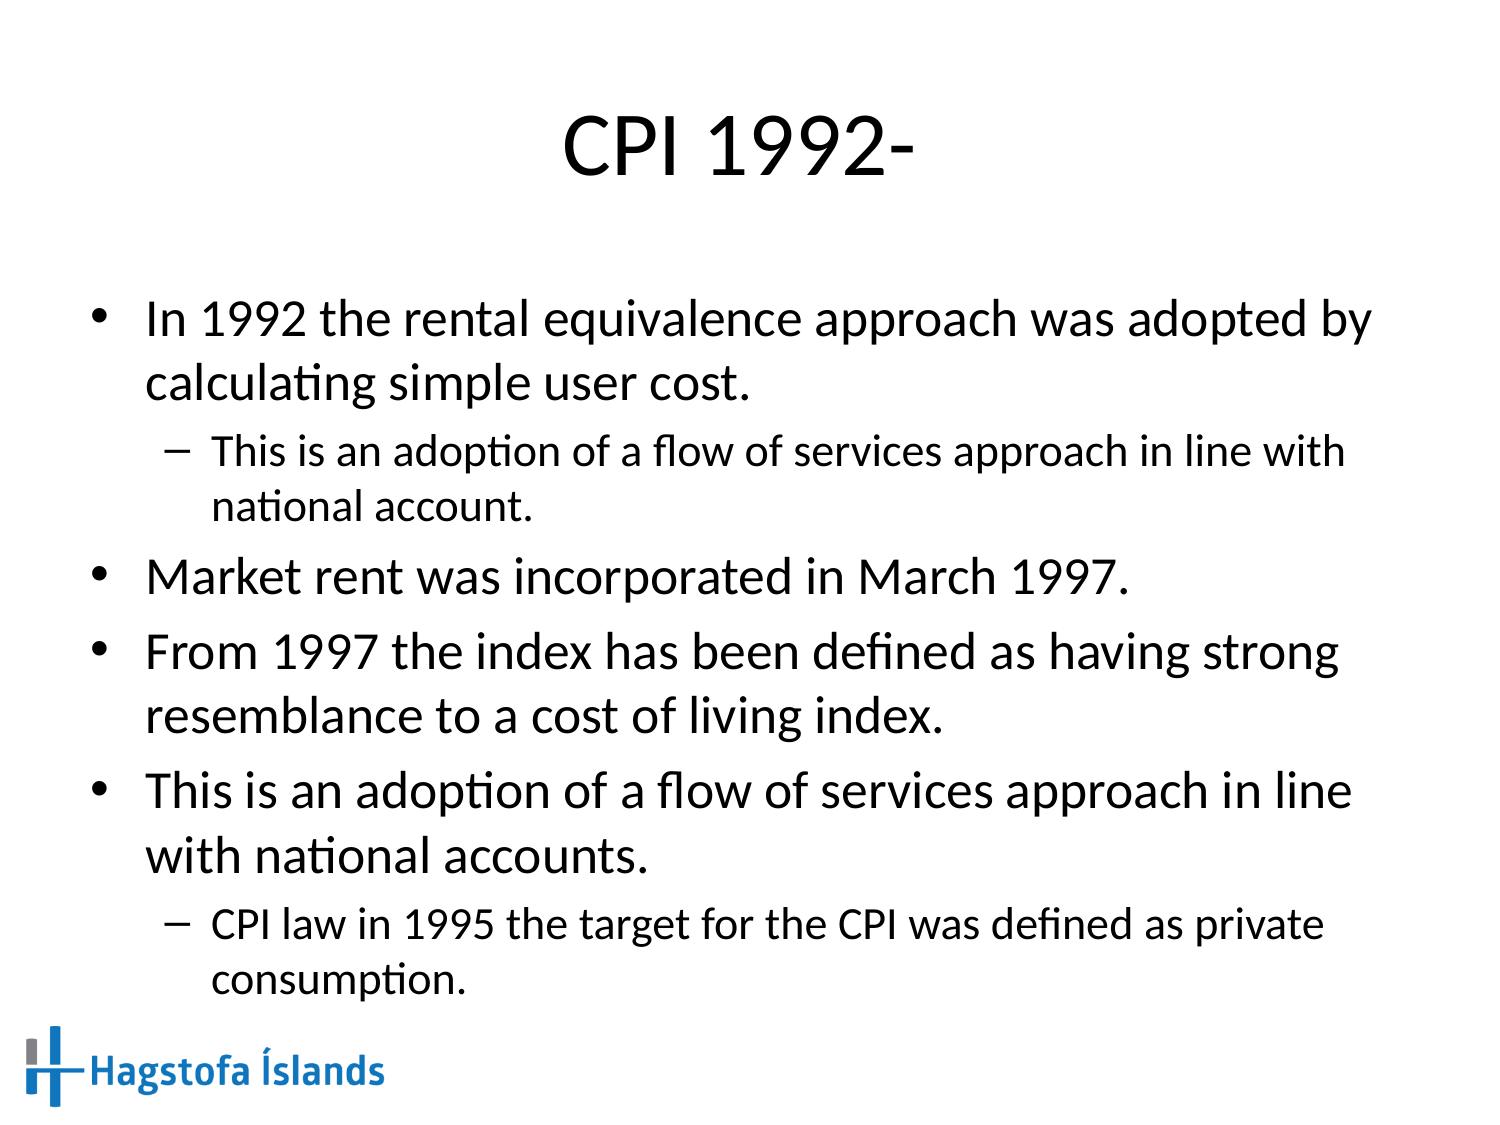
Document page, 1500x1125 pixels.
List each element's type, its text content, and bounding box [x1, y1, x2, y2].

title CPI 1992- [75, 45, 1425, 233]
picture [24, 1024, 386, 1109]
list In 1992 the rental equivalence approach was adopted by calculating simple user cost. This is an adoption of a flow of services approach in line with national account. Market rent was incorporated in March 1997. From 1997 the index has been defined as having strong resemblance to a cost of living index. This is an adoption of a flow of services approach in line with national accounts. CPI law in 1995 the target for the CPI was defined as private consumption. [75, 275, 1425, 1018]
